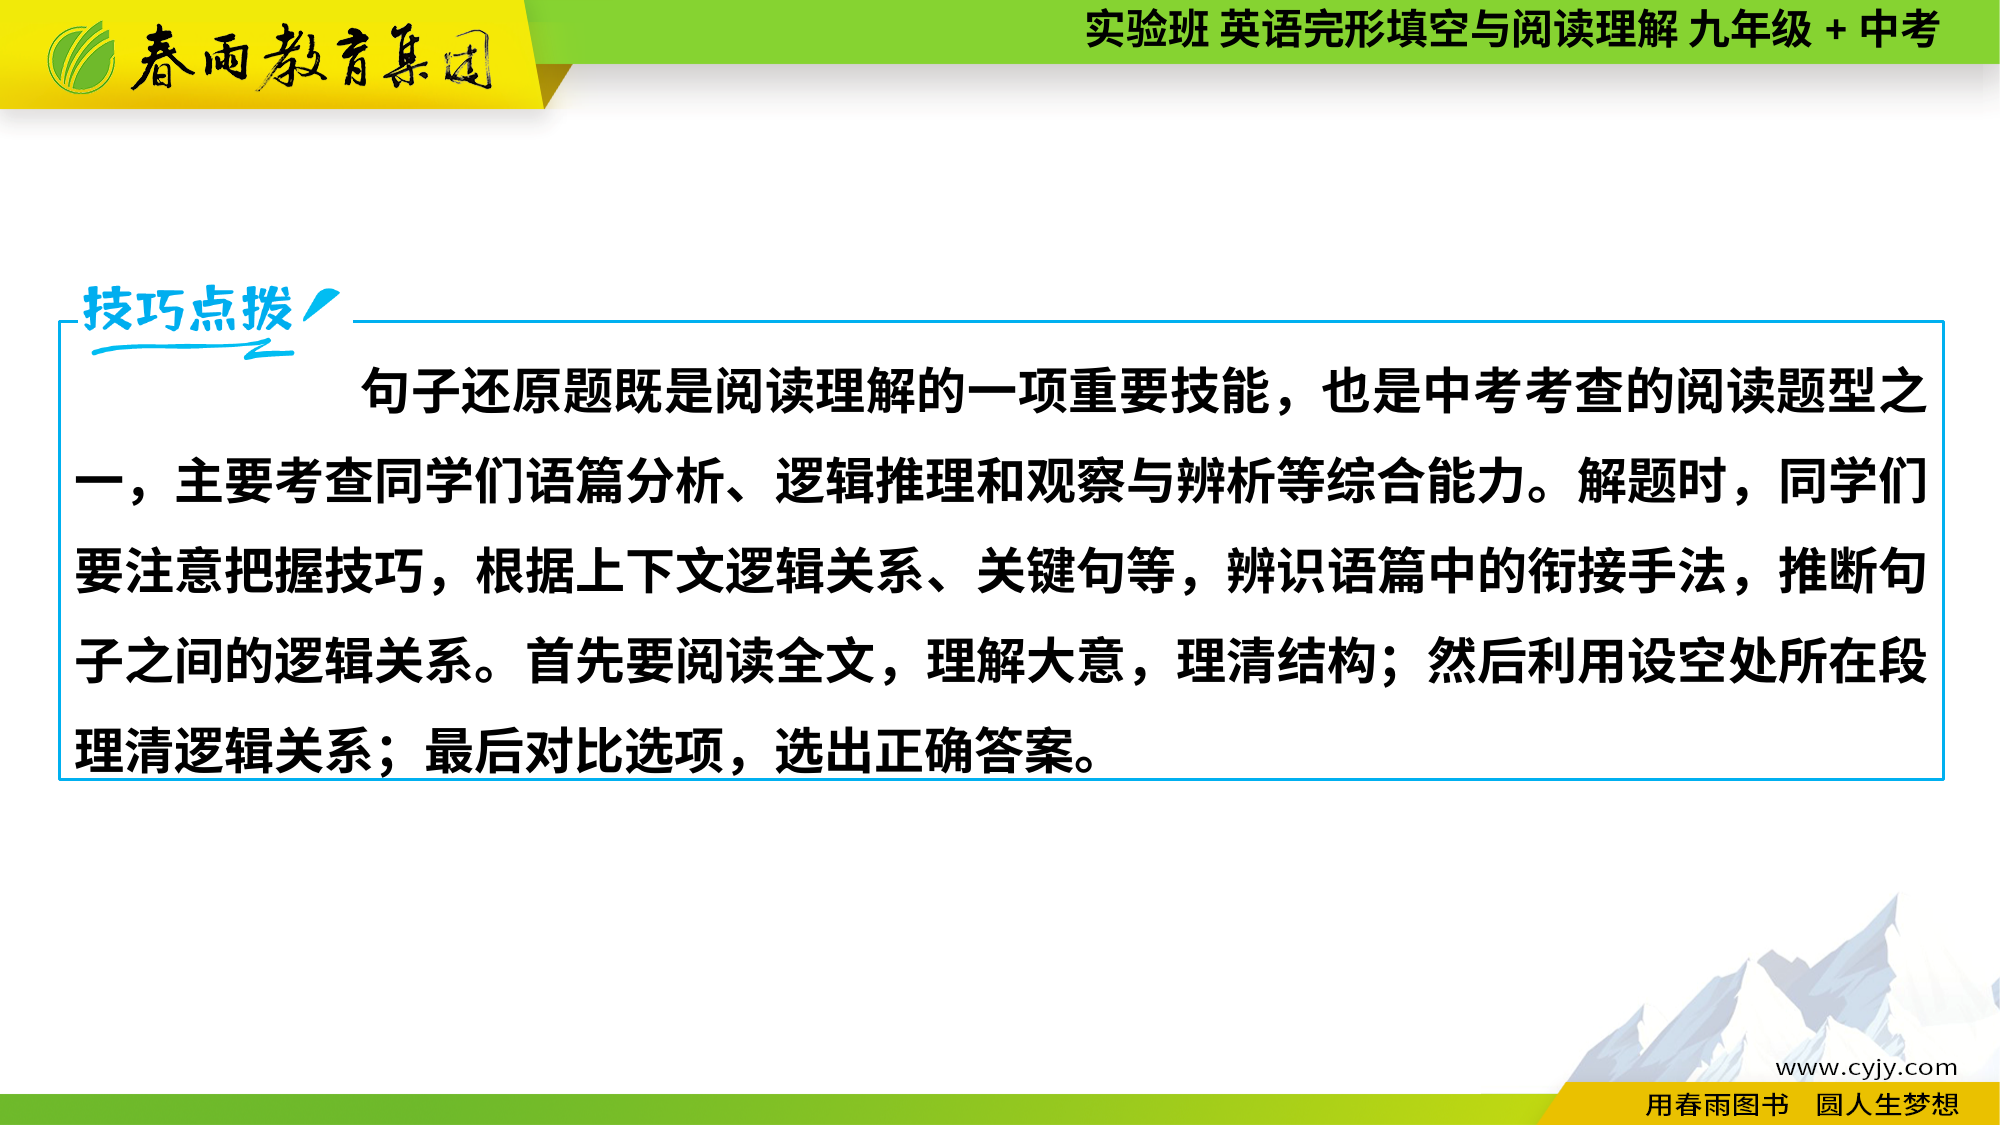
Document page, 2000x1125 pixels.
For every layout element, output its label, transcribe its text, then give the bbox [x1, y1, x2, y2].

list 句子还原题既是阅读理解的一项重要技能，也是中考考查的阅读题型之一，主要考查同学们语篇分析、逻辑推理和观察与辨析等综合能力。解题时，同学们要注意把握技巧，根据上下文逻辑关系、关键句等，辨识语篇中的衔接手法，推断句子之间的逻辑关系。首先要阅读全文，理解大意，理清结构；然后利用设空处所在段理清逻辑关系；最后对比选项，选出正确答案。 [59, 321, 1944, 780]
picture [0, 0, 2000, 1125]
